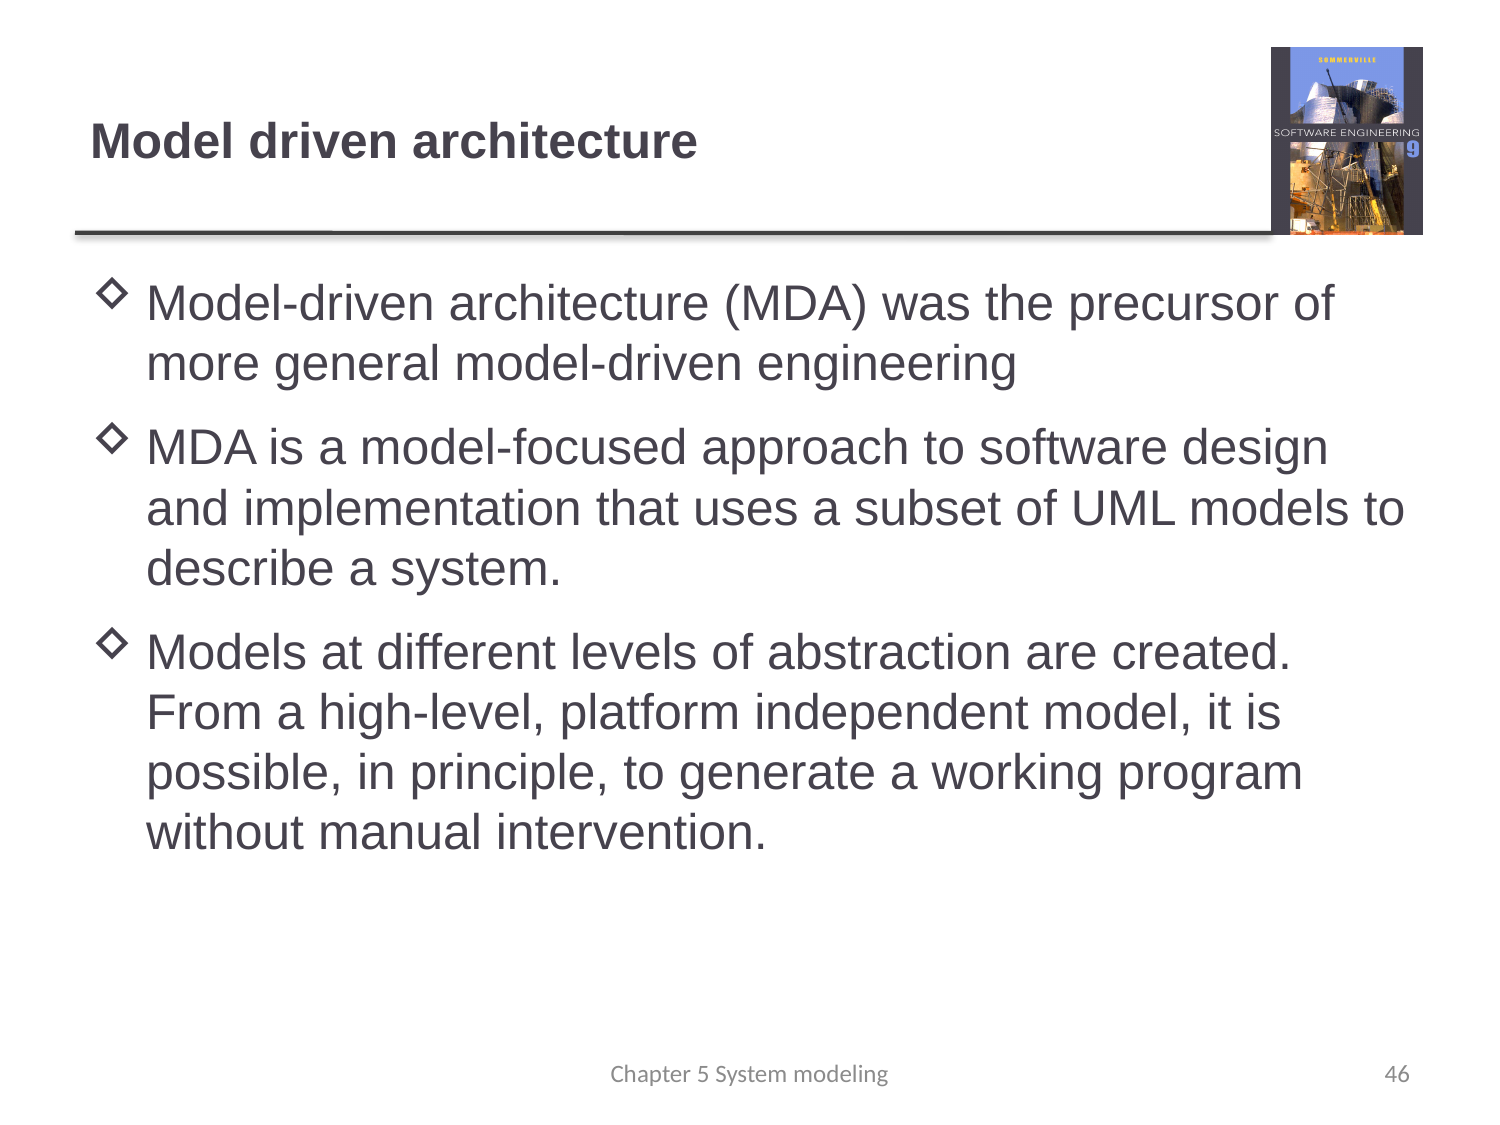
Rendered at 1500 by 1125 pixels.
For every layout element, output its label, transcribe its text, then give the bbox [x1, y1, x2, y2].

footer Chapter 5 System modeling [512, 1042, 988, 1103]
slide_number 46 [1074, 1042, 1425, 1103]
list Model-driven architecture (MDA) was the precursor of more general model-driven engineering MDA is a model-focused approach to software design and implementation that uses a subset of UML models to describe a system. Models at different levels of abstraction are created. From a high-level, platform independent model, it is possible, in principle, to generate a working program without manual intervention. [75, 262, 1425, 1005]
title Model driven architecture [74, 44, 1272, 233]
picture [1272, 47, 1423, 235]
